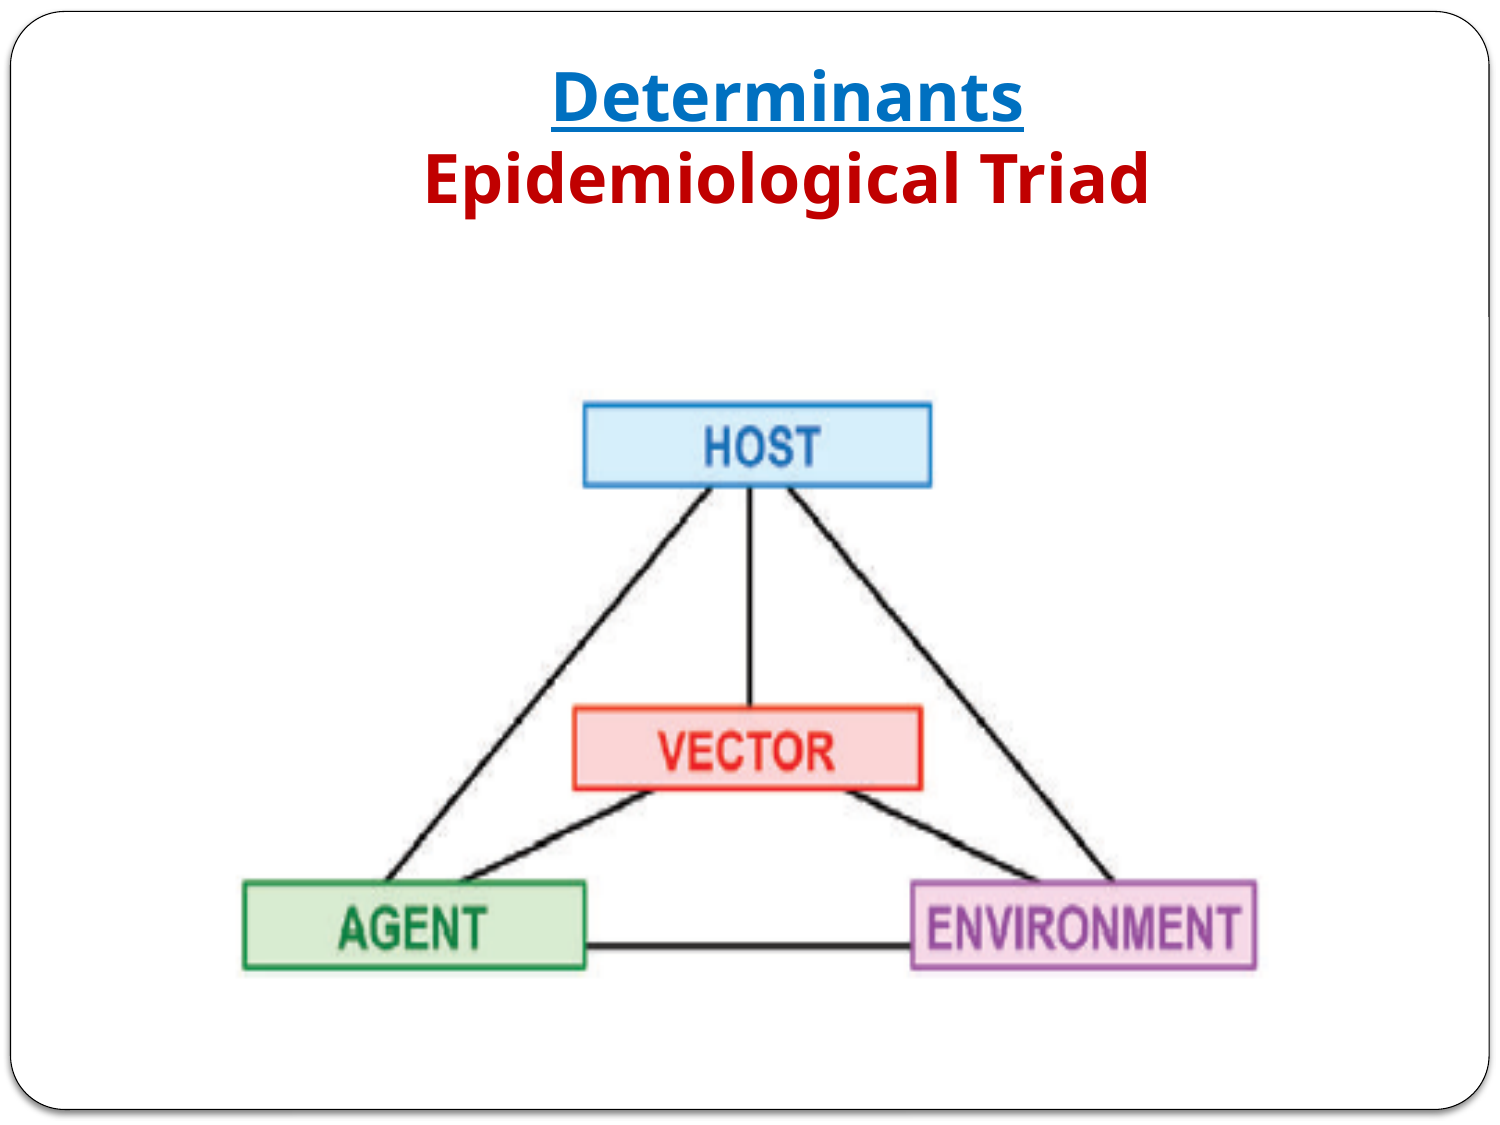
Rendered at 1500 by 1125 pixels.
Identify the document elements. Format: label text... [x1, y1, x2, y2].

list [212, 349, 1288, 1001]
title Determinants Epidemiological Triad [150, 45, 1425, 233]
